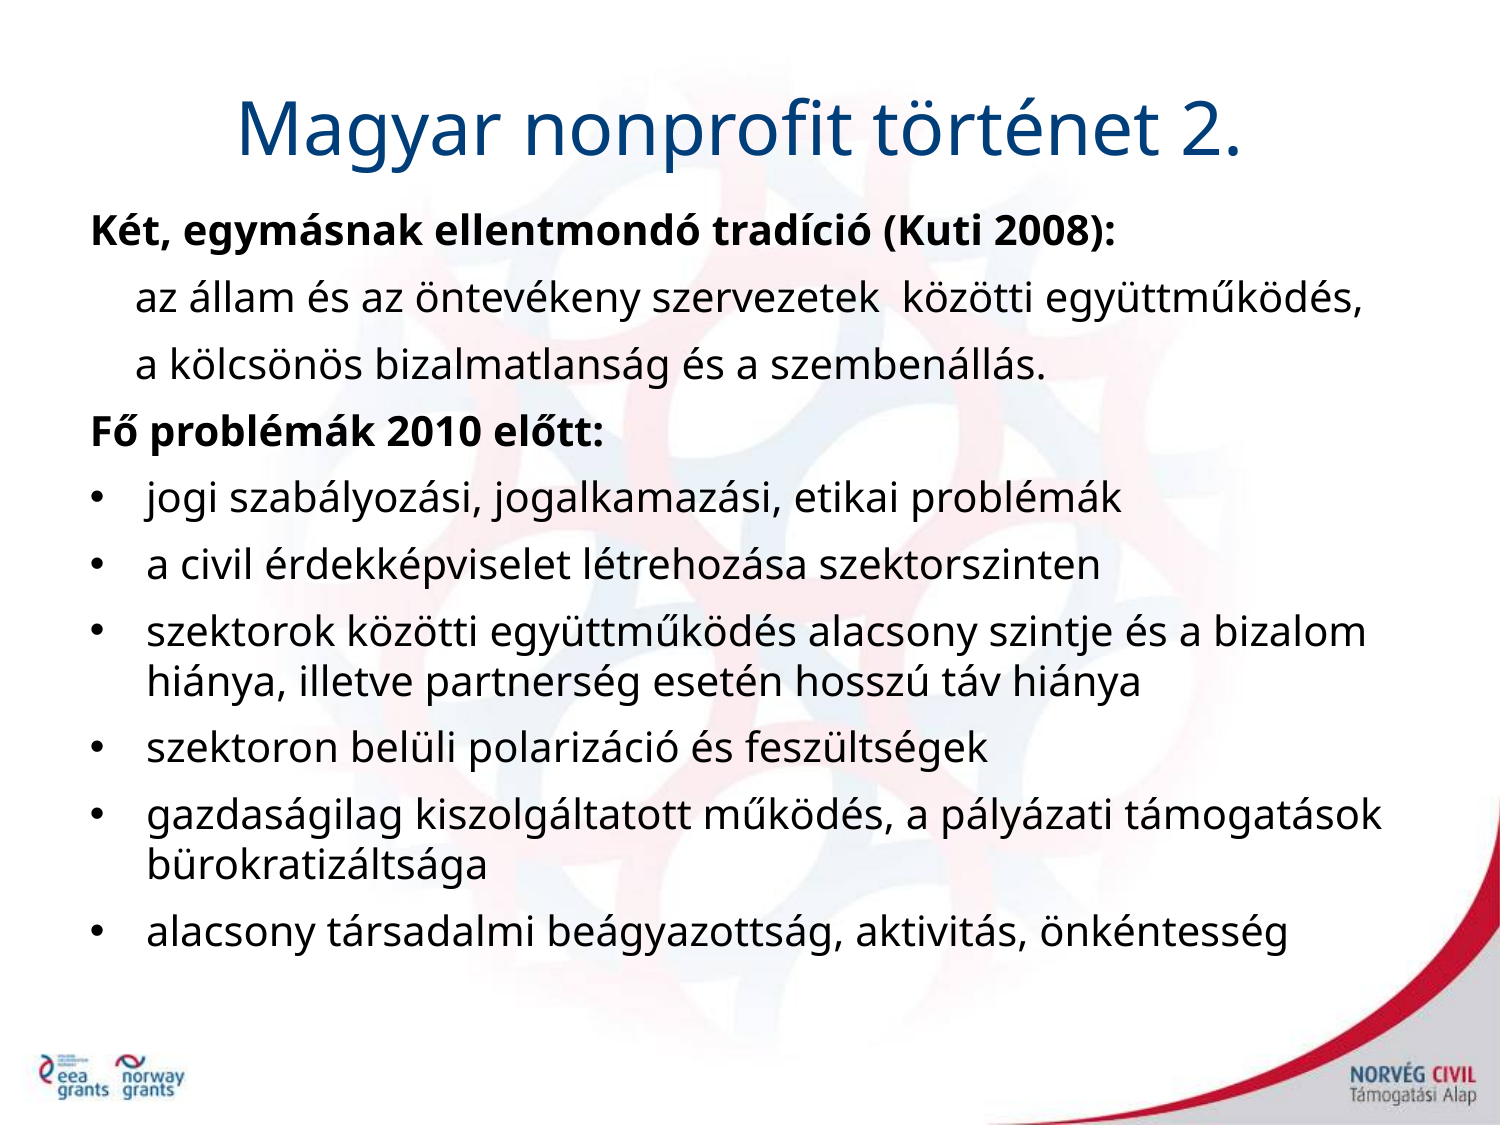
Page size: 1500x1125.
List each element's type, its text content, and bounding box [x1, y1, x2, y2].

picture [0, 0, 1500, 1125]
list Két, egymásnak ellentmondó tradíció (Kuti 2008): az állam és az öntevékeny szervezetek közötti együttműködés, a kölcsönös bizalmatlanság és a szembenállás. Fő problémák 2010 előtt: jogi szabályozási, jogalkamazási, etikai problémák a civil érdekképviselet létrehozása szektorszinten szektorok közötti együttműködés alacsony szintje és a bizalom hiánya, illetve partnerség esetén hosszú táv hiánya szektoron belüli polarizáció és feszültségek gazdaságilag kiszolgáltatott működés, a pályázati támogatások bürokratizáltsága alacsony társadalmi beágyazottság, aktivitás, önkéntesség [74, 196, 1426, 1038]
title Magyar nonprofit történet 2. [64, 54, 1416, 197]
